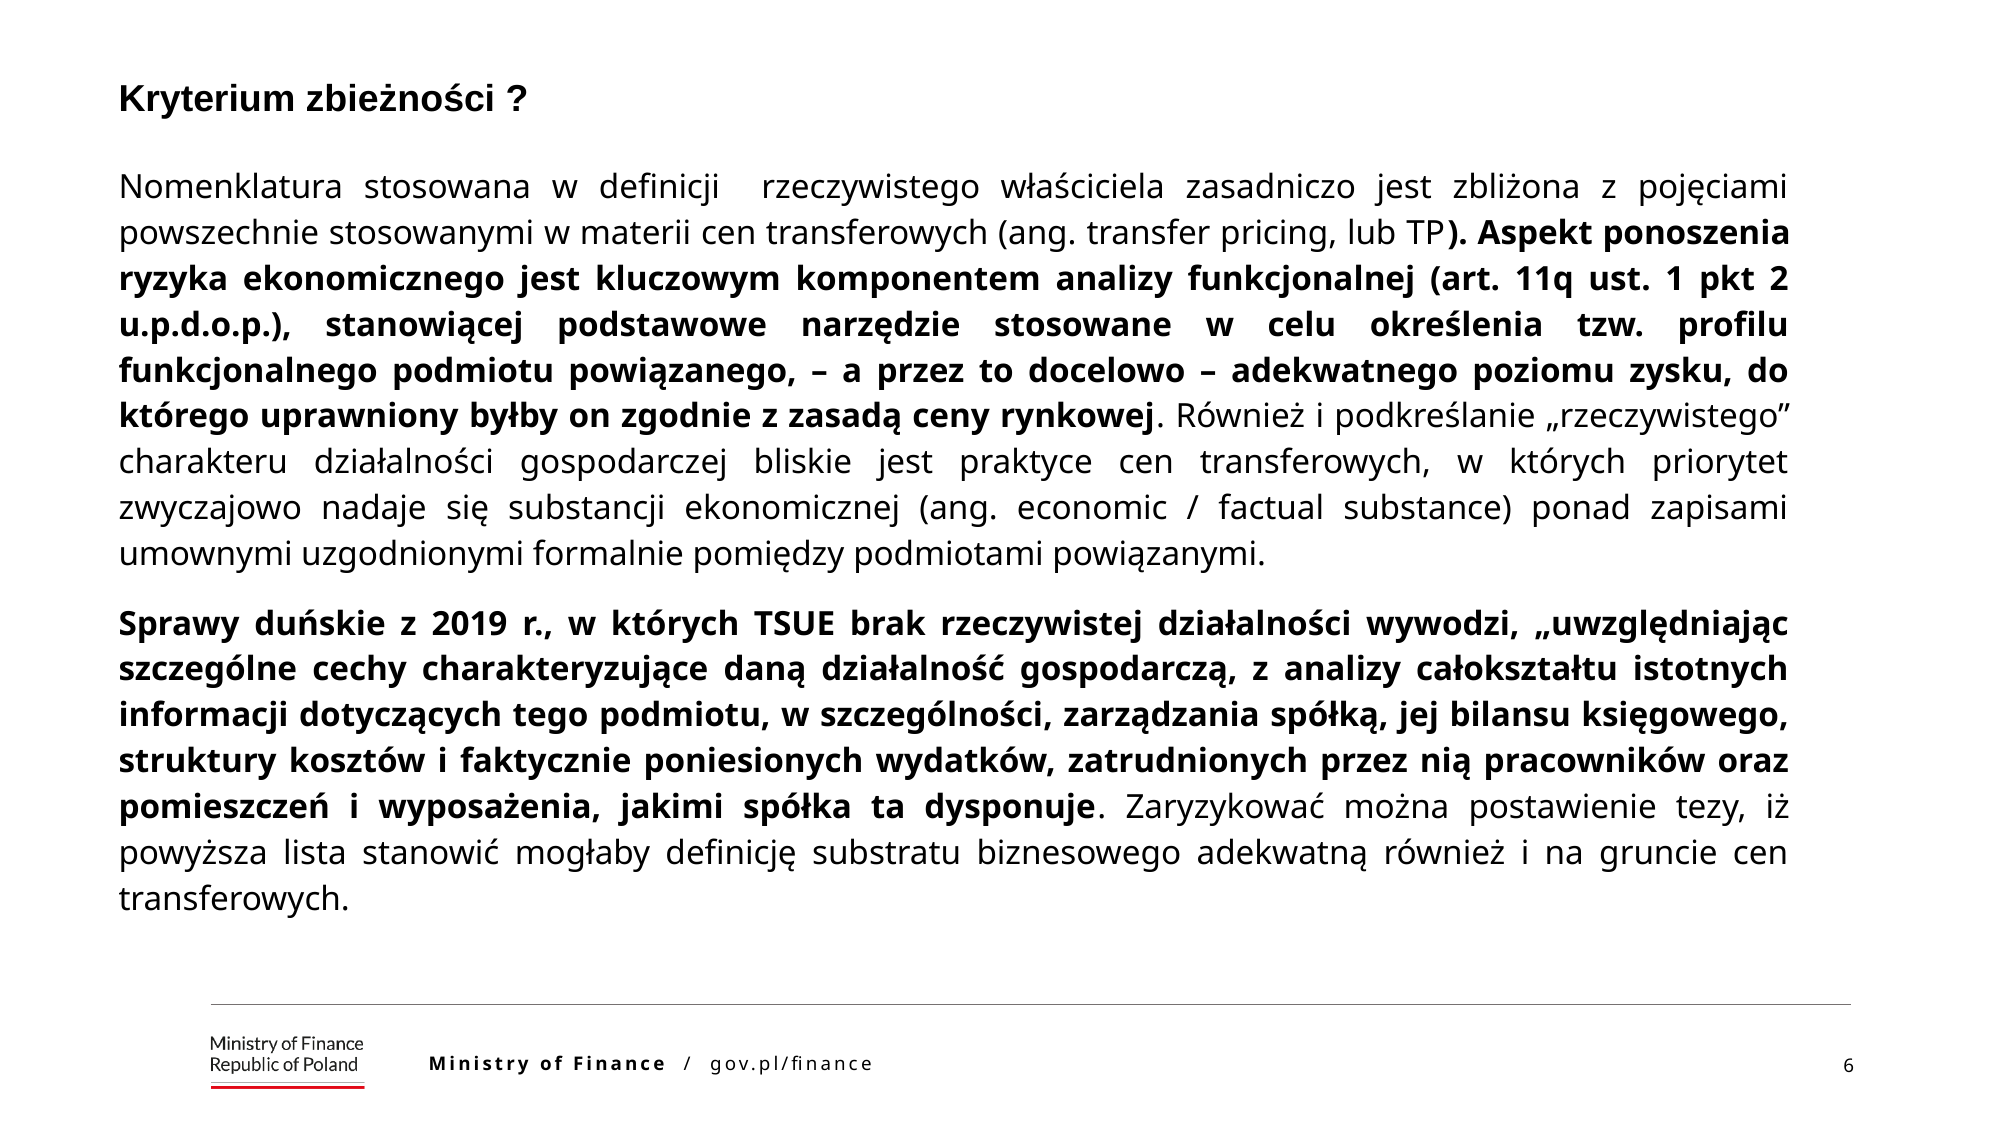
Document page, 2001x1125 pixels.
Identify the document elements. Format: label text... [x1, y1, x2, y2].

text_box [193, 1019, 875, 1102]
text_box Kryterium zbieżności ? [103, 66, 1745, 127]
text_box Nomenklatura stosowana w definicji rzeczywistego właściciela zasadniczo jest zbliżona z pojęciami powszechnie stosowanymi w materii cen transferowych (ang. transfer pricing, lub TP). Aspekt ponoszenia ryzyka ekonomicznego jest kluczowym komponentem analizy funkcjonalnej (art. 11q ust. 1 pkt 2 u.p.d.o.p.), stanowiącej podstawowe narzędzie stosowane w celu określenia tzw. profilu funkcjonalnego podmiotu powiązanego, – a przez to docelowo – adekwatnego poziomu zysku, do którego uprawniony byłby on zgodnie z zasadą ceny rynkowej. Również i podkreślanie „rzeczywistego” charakteru działalności gospodarczej bliskie jest praktyce cen transferowych, w których priorytet zwyczajowo nadaje się substancji ekonomicznej (ang. economic / factual substance) ponad zapisami umownymi uzgodnionymi formalnie pomiędzy podmiotami powiązanymi. Sprawy duńskie z 2019 r., w których TSUE brak rzeczywistej działalności wywodzi, „uwzględniając szczególne cechy charakteryzujące daną działalność gospodarczą, z analizy całokształtu istotnych informacji dotyczących tego podmiotu, w szczególności, zarządzania spółką, jej bilansu księgowego, struktury kosztów i faktycznie poniesionych wydatków, zatrudnionych przez nią pracowników oraz pomieszczeń i wyposażenia, jakimi spółka ta dysponuje. Zaryzykować można postawienie tezy, iż powyższa lista stanowić mogłaby definicję substratu biznesowego adekwatną również i na gruncie cen transferowych. [103, 151, 1806, 994]
